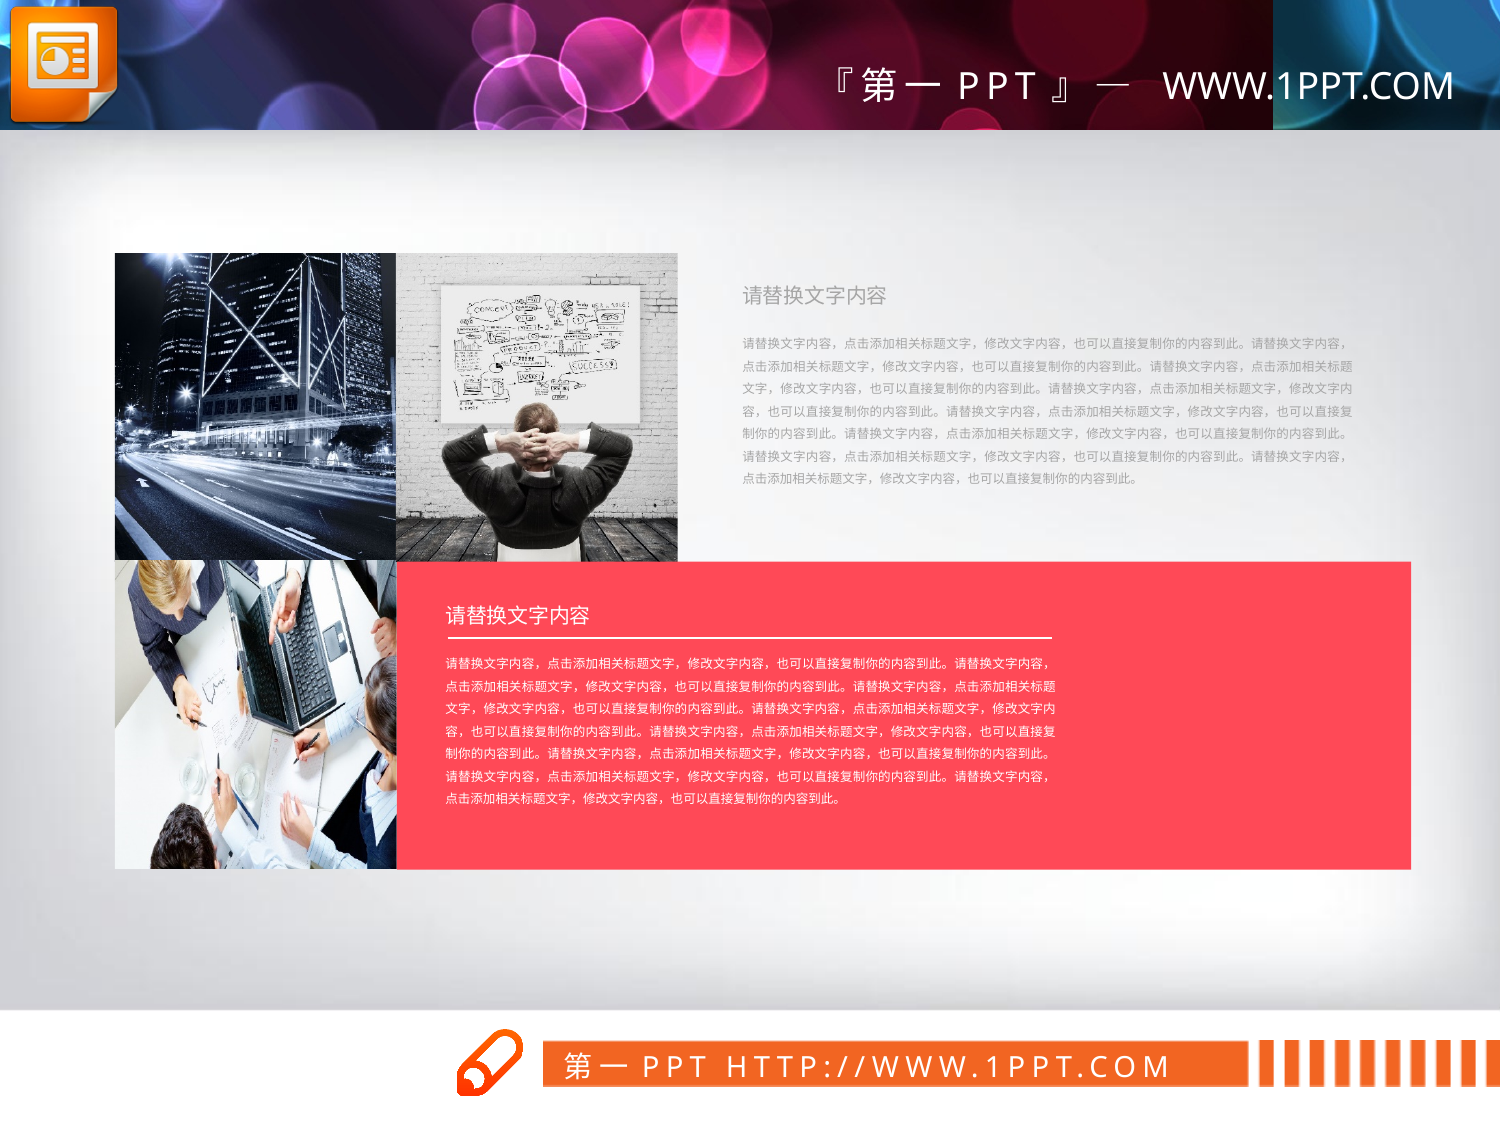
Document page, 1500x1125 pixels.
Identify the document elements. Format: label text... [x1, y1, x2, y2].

text_box 请替换文字内容 [434, 597, 652, 640]
text_box 请替换文字内容，点击添加相关标题文字，修改文字内容，也可以直接复制你的内容到此。请替换文字内容，点击添加相关标题文字，修改文字内容，也可以直接复制你的内容到此。请替换文字内容，点击添加相关标题文字，修改文字内容，也可以直接复制你的内容到此。请替换文字内容，点击添加相关标题文字，修改文字内容，也可以直接复制你的内容到此。请替换文字内容，点击添加相关标题文字，修改文字内容，也可以直接复制你的内容到此。请替换文字内容，点击添加相关标题文字，修改文字内容，也可以直接复制你的内容到此。请替换文字内容，点击添加相关标题文字，修改文字内容，也可以直接复制你的内容到此。请替换文字内容，点击添加相关标题文字，修改文字内容，也可以直接复制你的内容到此。 [434, 642, 1067, 816]
text_box [114, 253, 395, 560]
text_box 请替换文字内容 [731, 277, 948, 320]
text_box [114, 560, 396, 869]
text_box 请替换文字内容，点击添加相关标题文字，修改文字内容，也可以直接复制你的内容到此。请替换文字内容，点击添加相关标题文字，修改文字内容，也可以直接复制你的内容到此。请替换文字内容，点击添加相关标题文字，修改文字内容，也可以直接复制你的内容到此。请替换文字内容，点击添加相关标题文字，修改文字内容，也可以直接复制你的内容到此。请替换文字内容，点击添加相关标题文字，修改文字内容，也可以直接复制你的内容到此。请替换文字内容，点击添加相关标题文字，修改文字内容，也可以直接复制你的内容到此。请替换文字内容，点击添加相关标题文字，修改文字内容，也可以直接复制你的内容到此。请替换文字内容，点击添加相关标题文字，修改文字内容，也可以直接复制你的内容到此。 [730, 322, 1364, 496]
text_box [396, 561, 1412, 870]
text_box [395, 253, 678, 562]
picture [543, 1040, 1500, 1087]
picture [0, 0, 1500, 1012]
